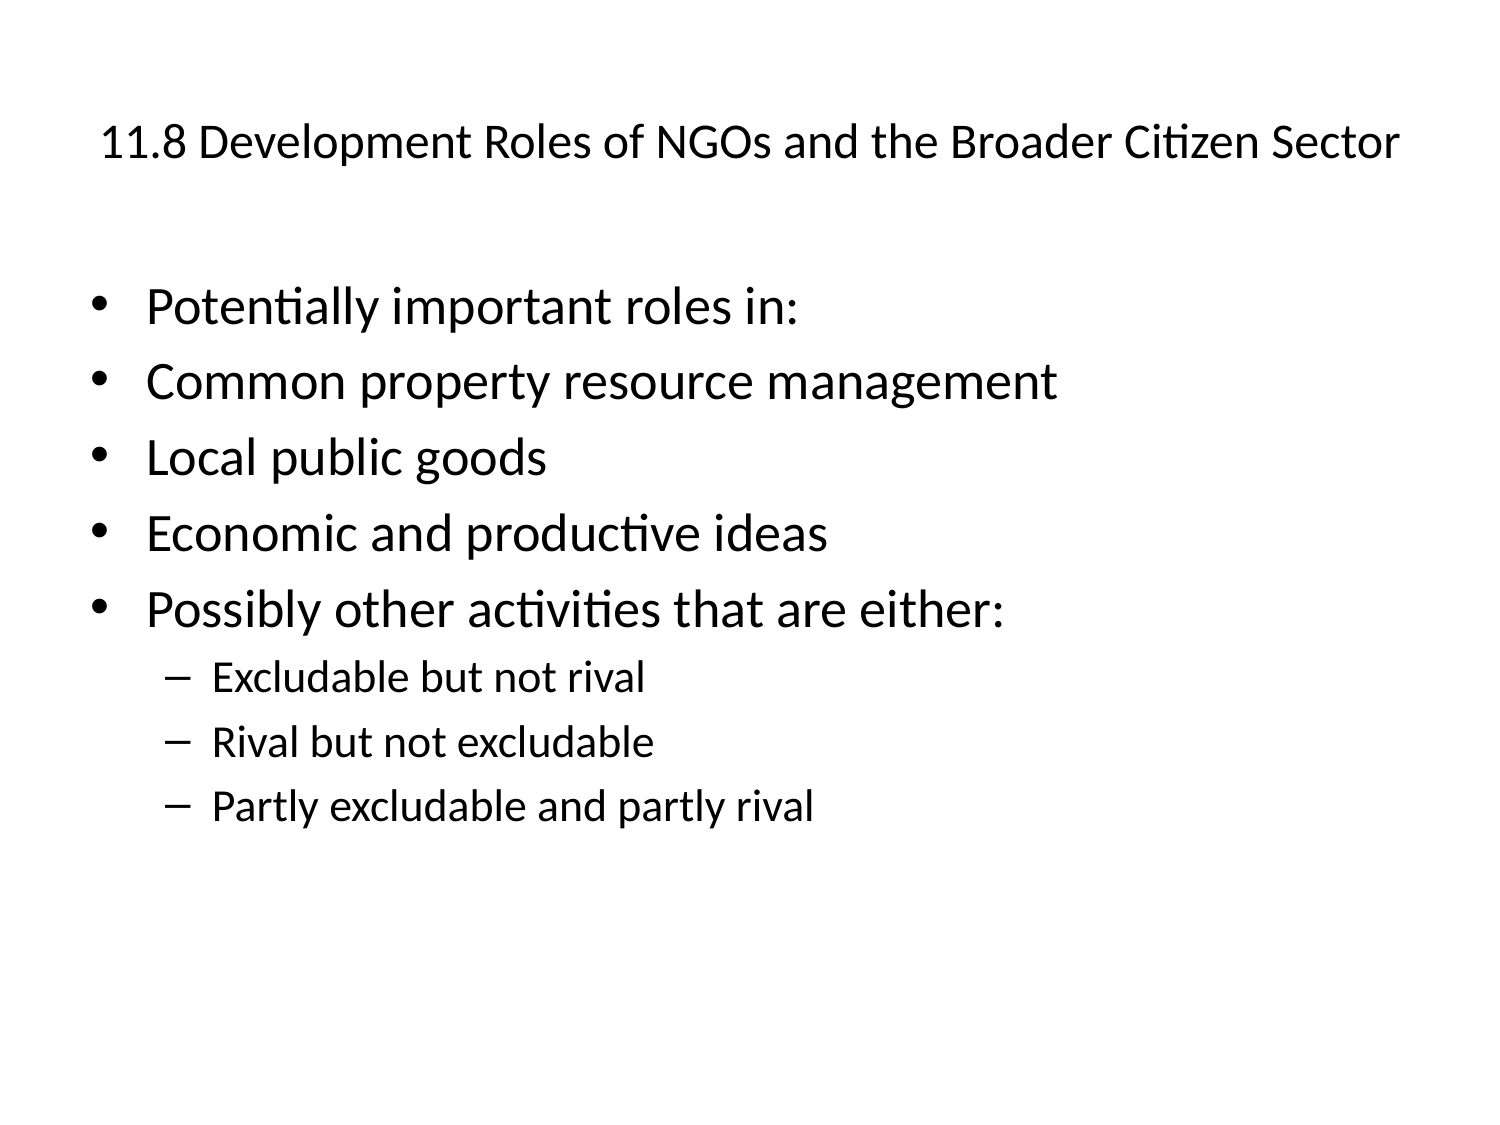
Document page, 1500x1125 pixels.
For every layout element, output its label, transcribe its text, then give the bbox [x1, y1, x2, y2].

title 11.8 Development Roles of NGOs and the Broader Citizen Sector [75, 45, 1425, 233]
list Potentially important roles in: Common property resource management Local public goods Economic and productive ideas Possibly other activities that are either: Excludable but not rival Rival but not excludable Partly excludable and partly rival [75, 262, 1425, 1005]
